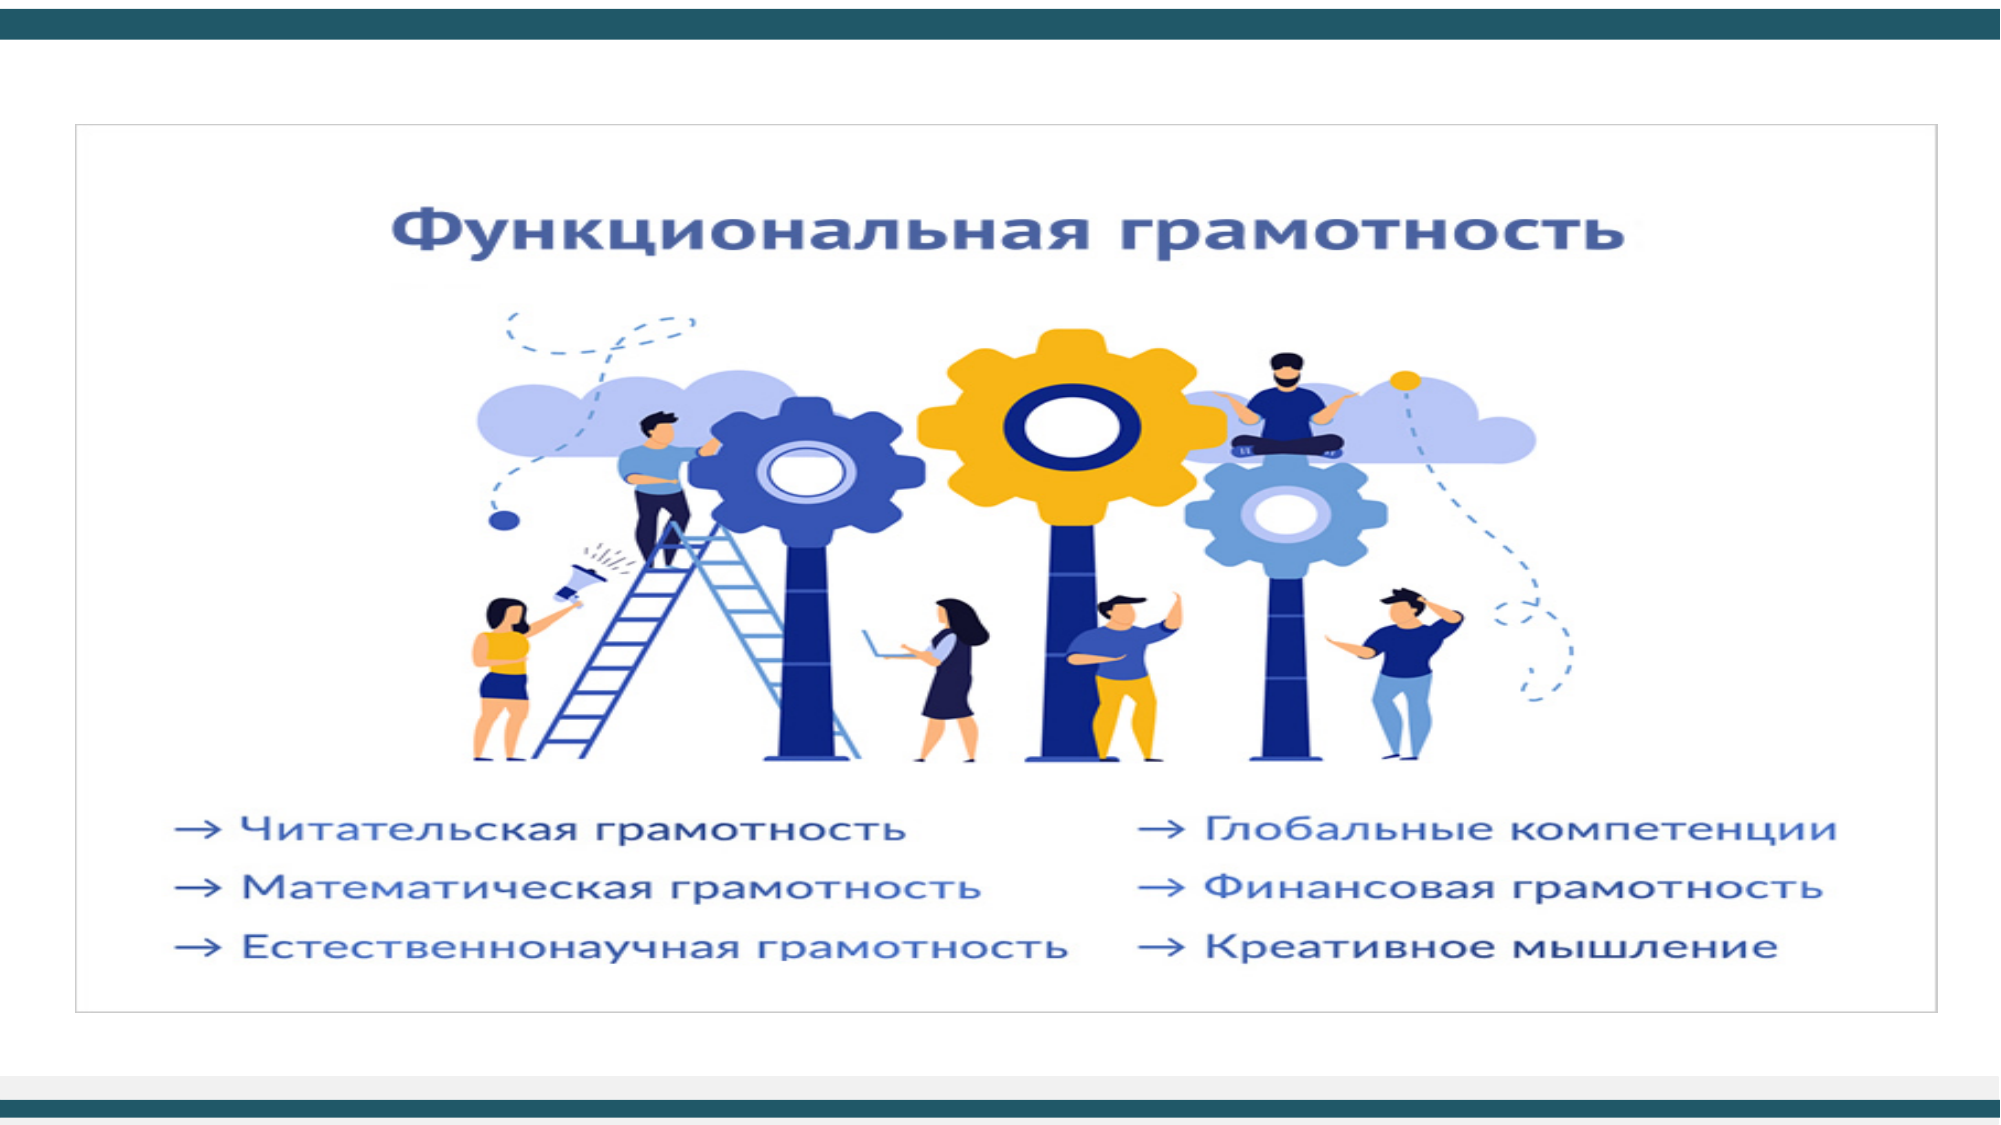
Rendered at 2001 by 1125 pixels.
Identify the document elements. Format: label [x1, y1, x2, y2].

picture [74, 124, 1938, 1013]
